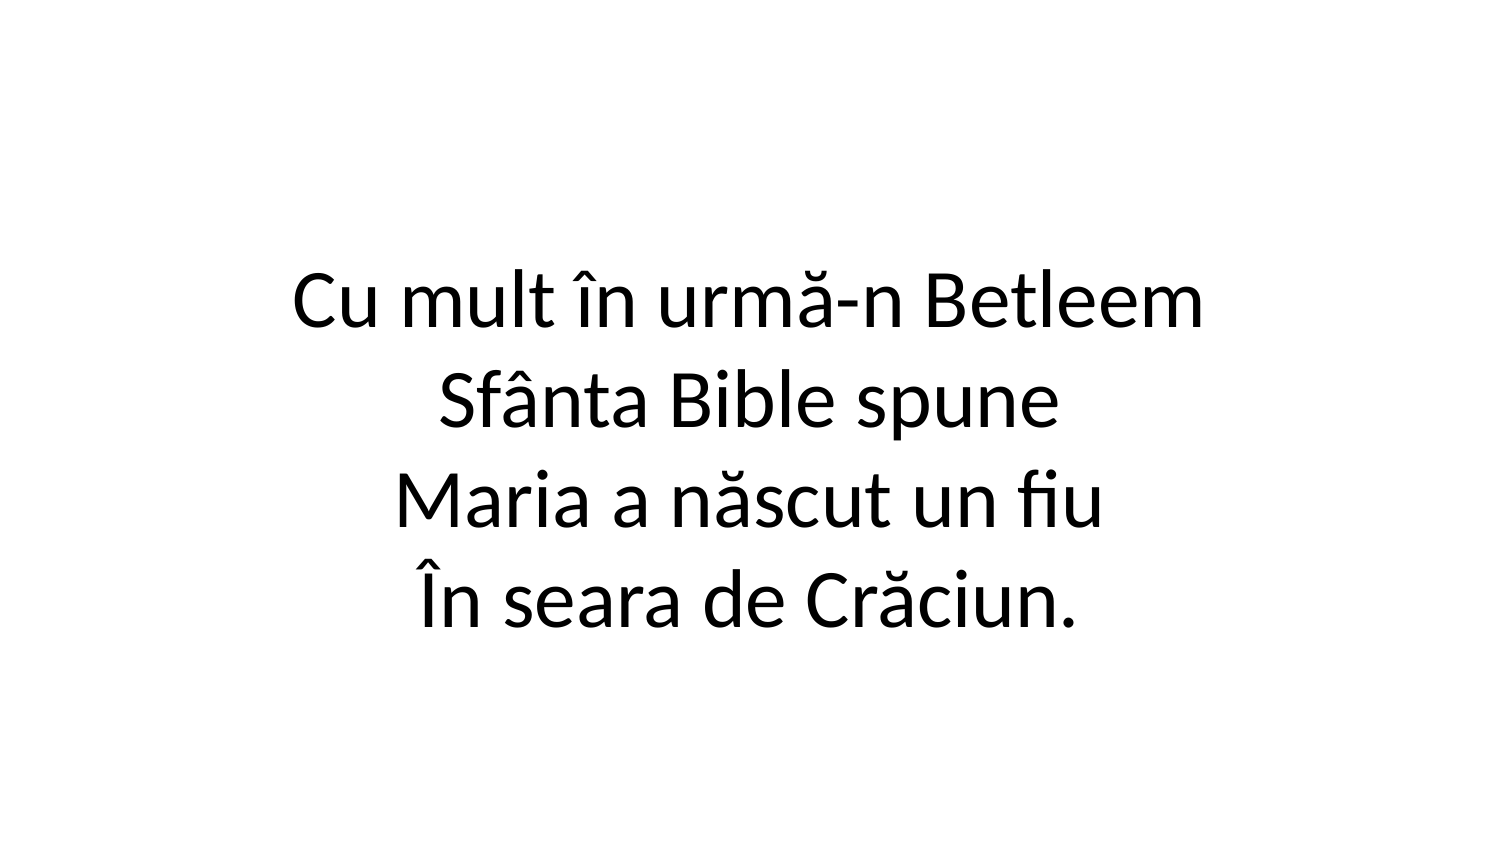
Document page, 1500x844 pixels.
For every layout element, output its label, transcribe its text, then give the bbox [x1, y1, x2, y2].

text_box Cu mult în urmă-n Betleem Sfânta Bible spune Maria a născut un fiu În seara de Crăciun. [277, 192, 1223, 652]
